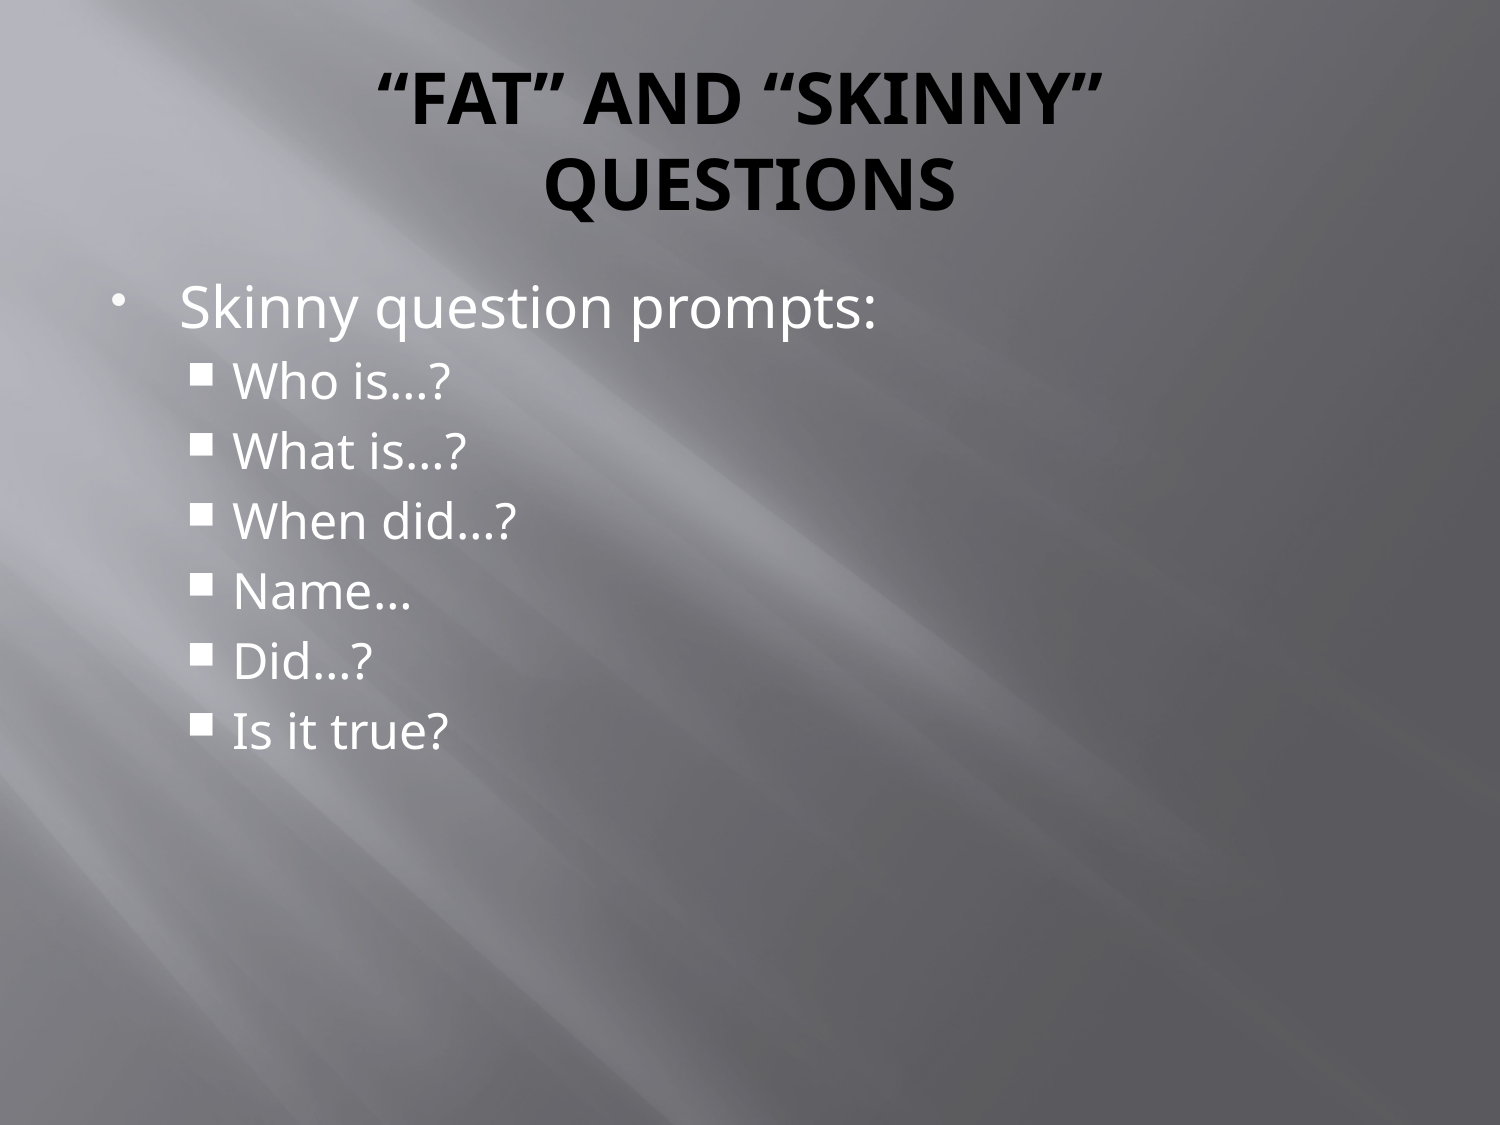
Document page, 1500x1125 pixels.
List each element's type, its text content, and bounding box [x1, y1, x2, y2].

list Skinny question prompts: Who is…? What is…? When did…? Name… Did…? Is it true? [75, 262, 1425, 1035]
title “FAT” AND “SKINNY” QUESTIONS [75, 45, 1425, 233]
